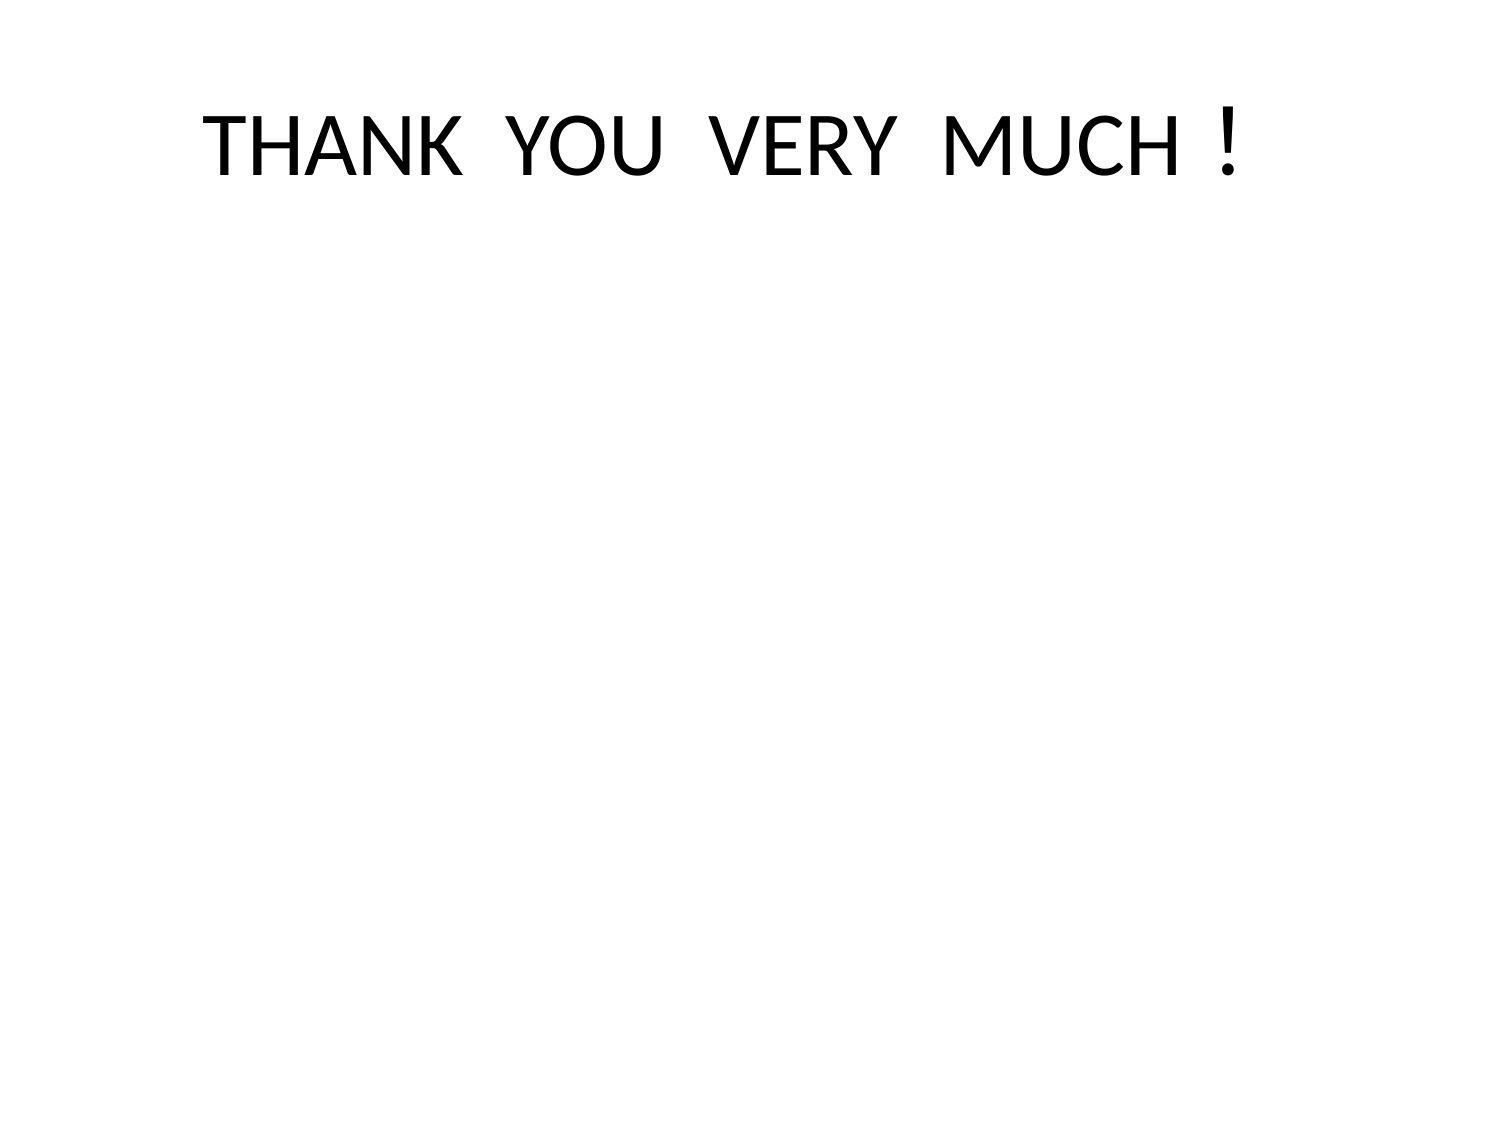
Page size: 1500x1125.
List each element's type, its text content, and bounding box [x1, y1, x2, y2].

title THANK YOU VERY MUCH！ [75, 45, 1425, 233]
